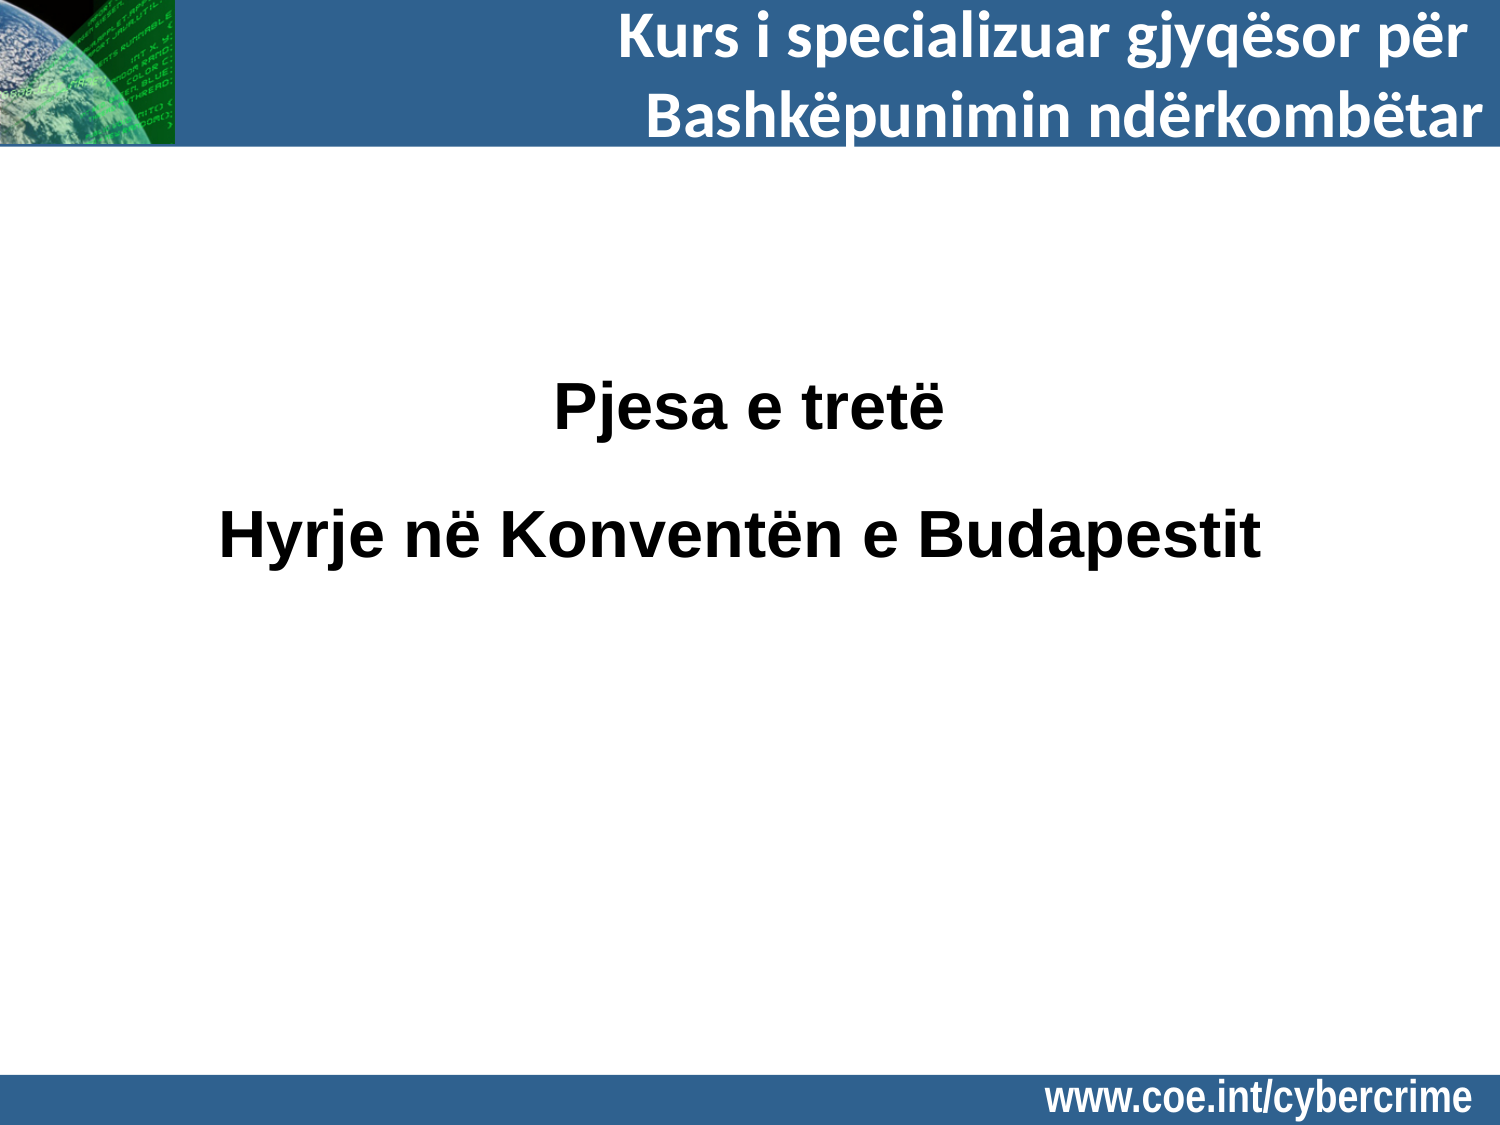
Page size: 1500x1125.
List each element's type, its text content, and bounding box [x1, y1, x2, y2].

text_box www.coe.int/cybercrime [1030, 1059, 1500, 1125]
text_box Kurs i specializuar gjyqësor për Bashkëpunimin ndërkombëtar [177, 0, 1500, 149]
text_box [0, 1073, 1030, 1125]
text_box Pjesa e tretë Hyrje në Konventën e Budapestit [50, 371, 1450, 642]
picture [0, 0, 175, 144]
